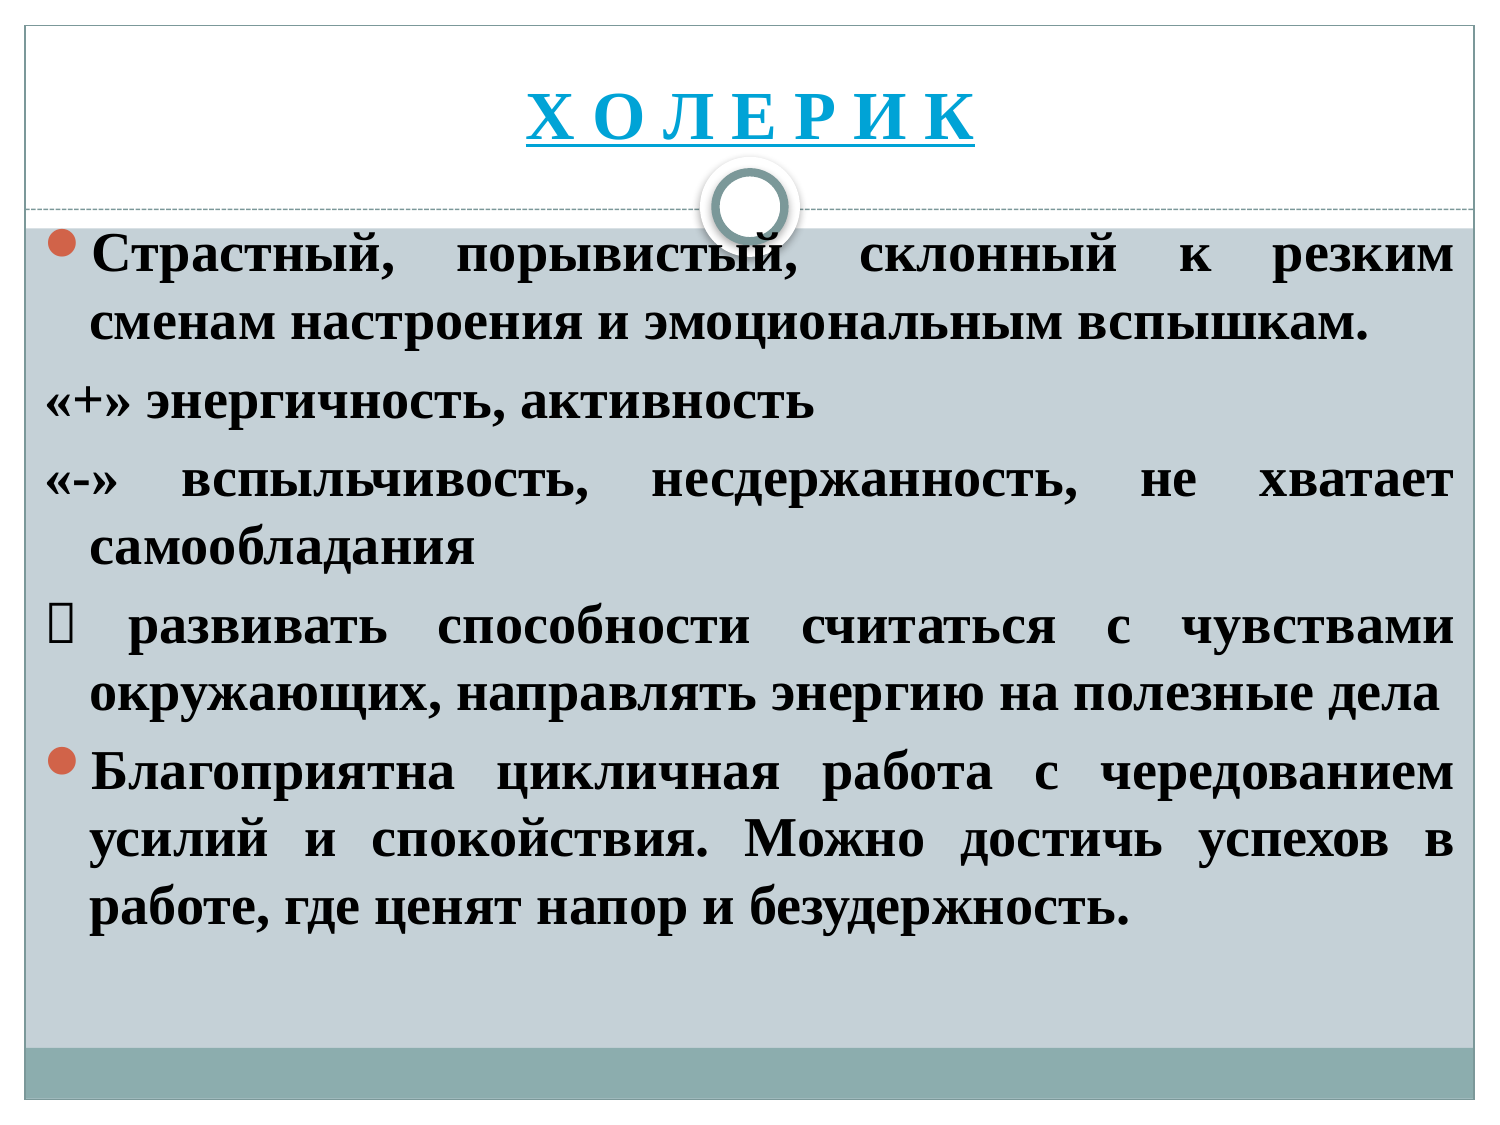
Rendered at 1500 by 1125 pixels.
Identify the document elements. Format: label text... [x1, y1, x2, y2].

title Х О Л Е Р И К [29, 30, 1471, 161]
list Страстный, порывистый, склонный к резким сменам настроения и эмоциональным вспышкам. «+» энергичность, активность «-» вспыльчивость, несдержанность, не хватает самообладания  развивать способности считаться с чувствами окружающих, направлять энергию на полезные дела Благоприятна цикличная работа с чередованием усилий и спокойствия. Можно достичь успехов в работе, где ценят напор и безудержность. [29, 208, 1471, 1094]
